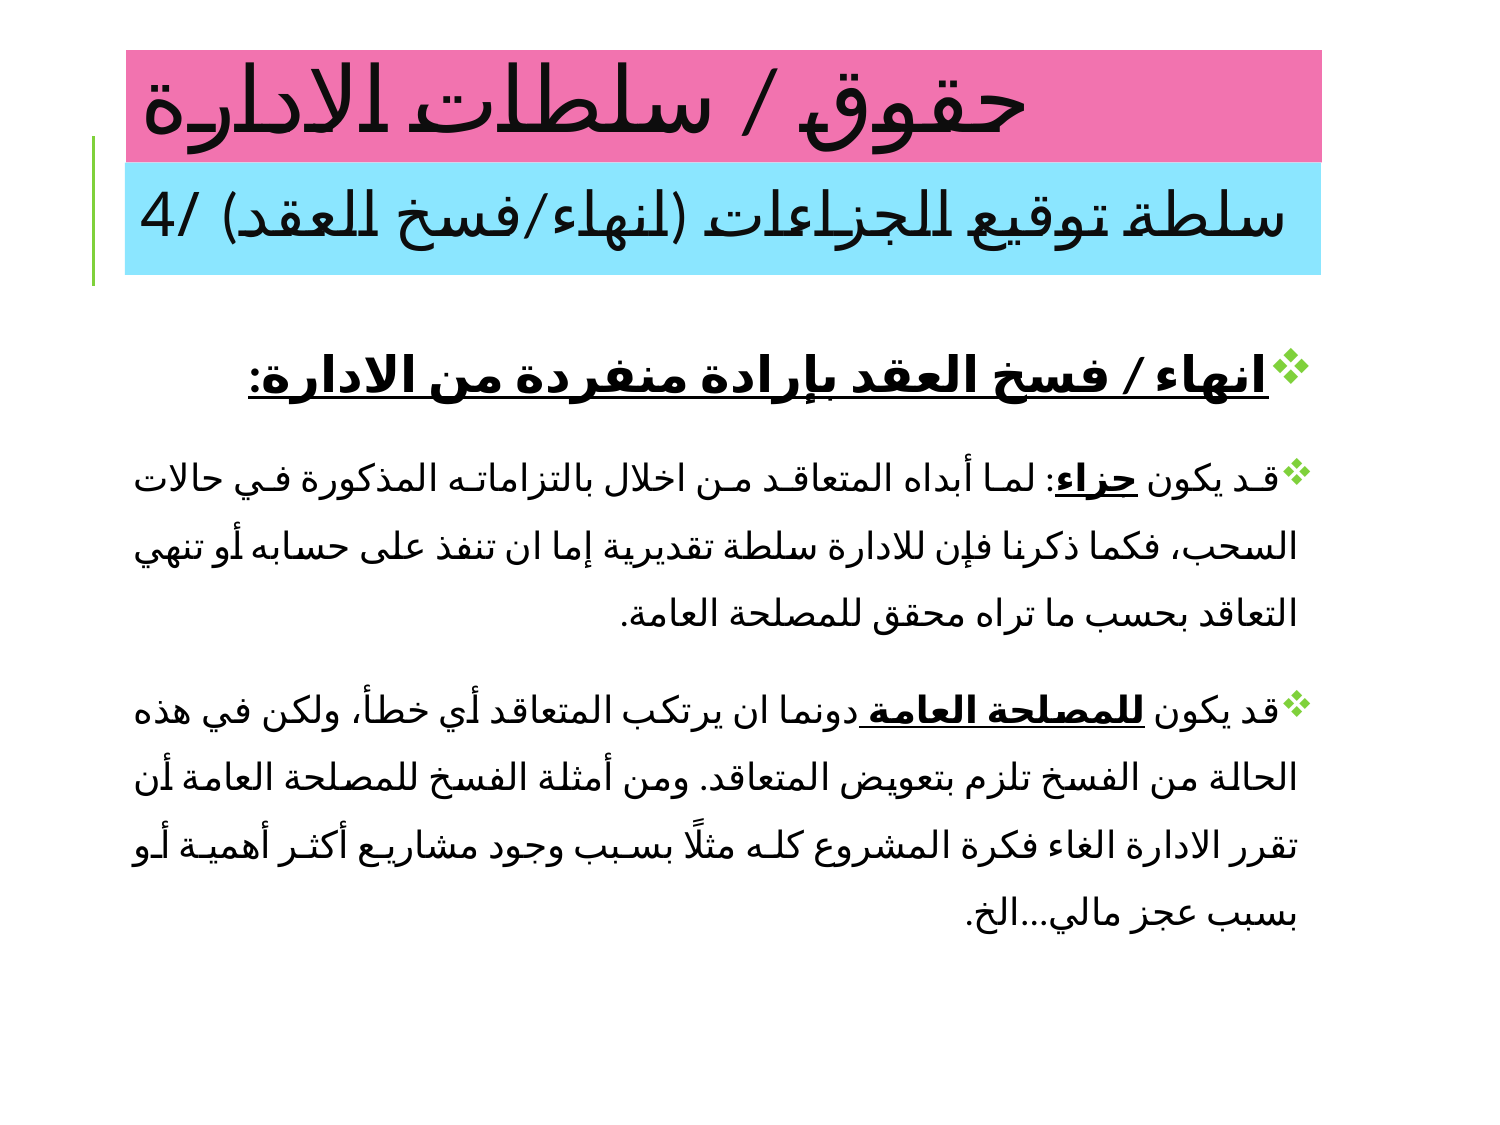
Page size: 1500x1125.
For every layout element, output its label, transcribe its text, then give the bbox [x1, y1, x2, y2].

text_box انهاء / فسخ العقد بإرادة منفردة من الادارة: قد يكون جزاء: لما أبداه المتعاقد من اخلال بالتزاماته المذكورة في حالات السحب، فكما ذكرنا فإن للادارة سلطة تقديرية إما ان تنفذ على حسابه أو تنهي التعاقد بحسب ما تراه محقق للمصلحة العامة. قد يكون للمصلحة العامة دونما ان يرتكب المتعاقد أي خطأ، ولكن في هذه الحالة من الفسخ تلزم بتعويض المتعاقد. ومن أمثلة الفسخ للمصلحة العامة أن تقرر الادارة الغاء فكرة المشروع كله مثلًا بسبب وجود مشاريع أكثر أهمية أو بسبب عجز مالي...الخ. [125, 275, 1322, 1035]
title حقوق / سلطات الادارة [126, 50, 1322, 163]
text_box 4/ سلطة توقيع الجزاءات (انهاء/فسخ العقد) [124, 162, 1321, 275]
